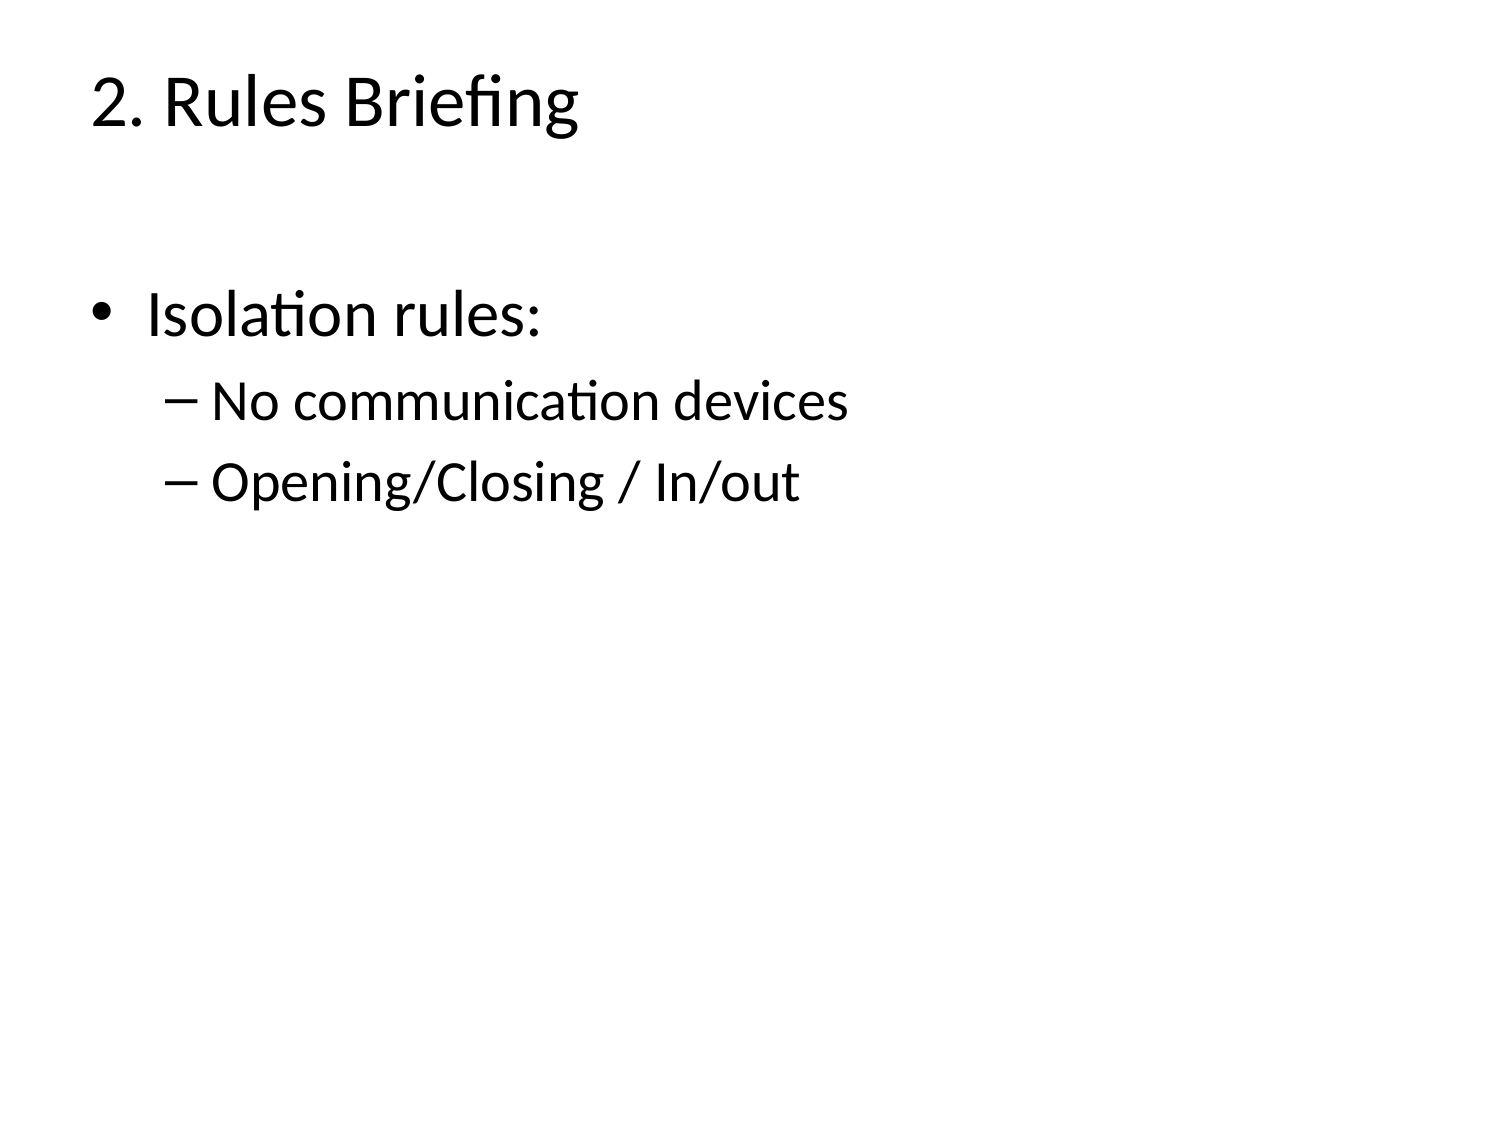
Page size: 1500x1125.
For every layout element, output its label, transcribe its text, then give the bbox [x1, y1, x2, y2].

title 2. Rules Briefing [75, 2, 1425, 191]
list Isolation rules: No communication devices Opening/Closing / In/out [75, 262, 1425, 1005]
